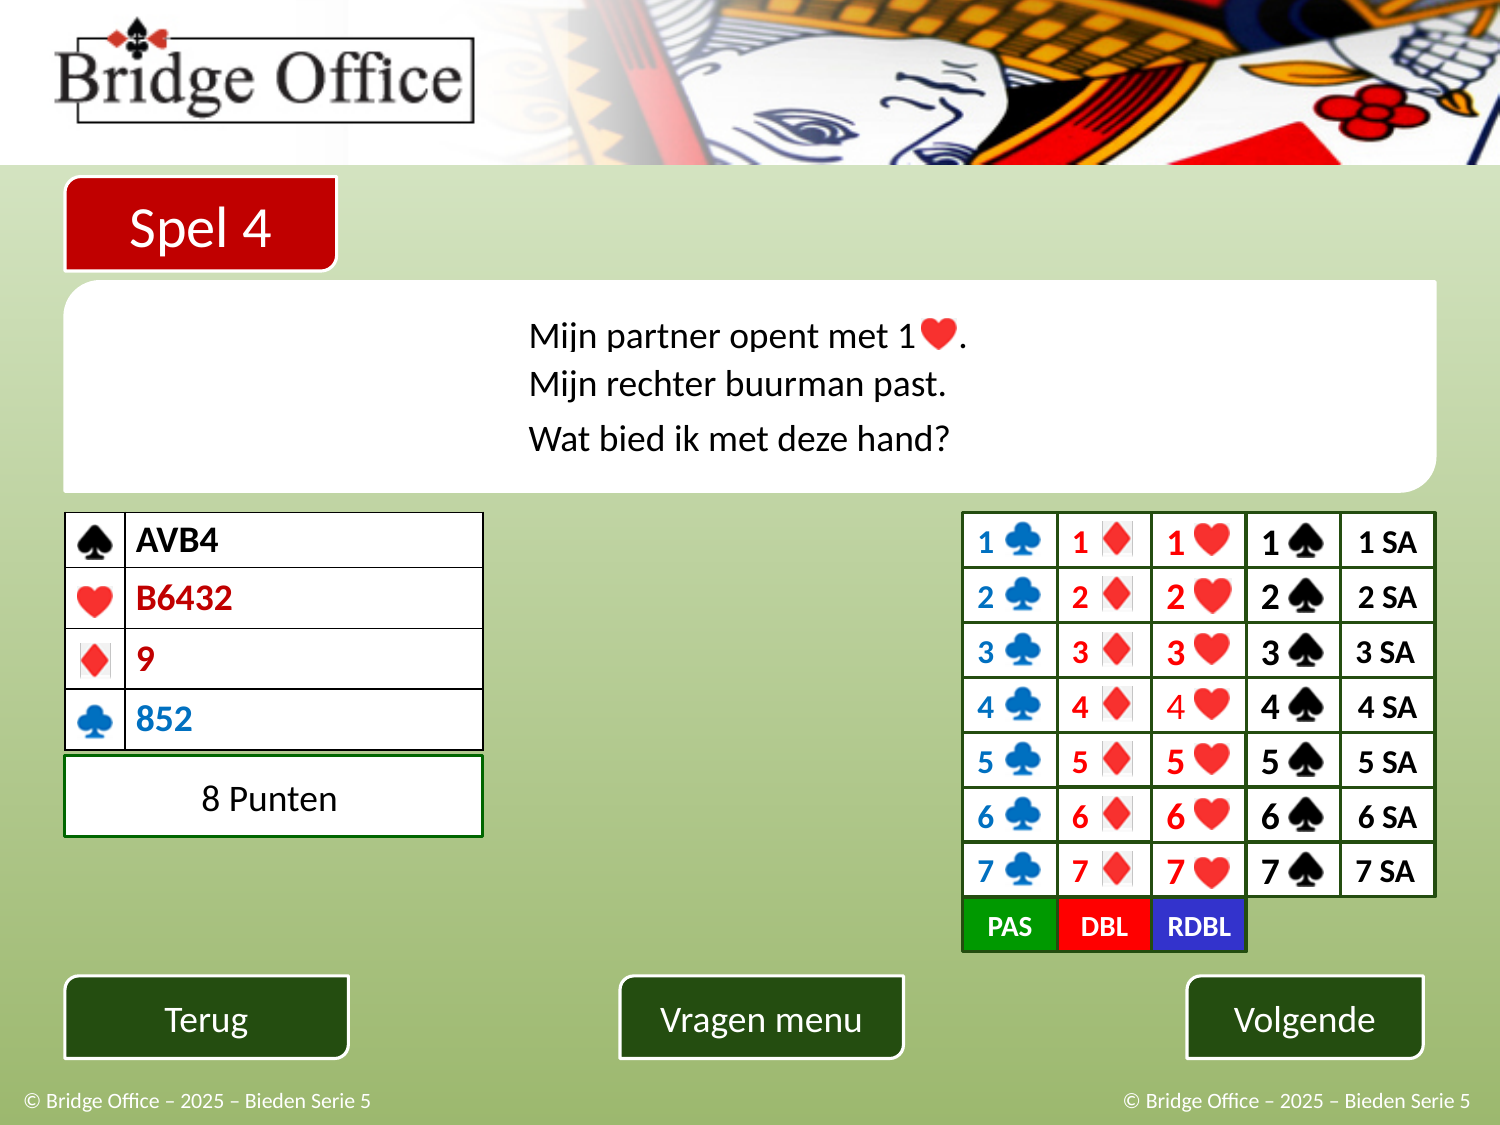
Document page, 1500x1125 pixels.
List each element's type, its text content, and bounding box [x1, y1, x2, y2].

table_cell [66, 568, 124, 628]
picture [1099, 576, 1135, 613]
text_box 6 [1056, 786, 1150, 841]
text_box 4 [1059, 676, 1150, 734]
text_box 8 Punten [63, 754, 484, 838]
picture [1099, 851, 1135, 887]
table_cell [66, 629, 124, 688]
picture [1004, 576, 1041, 613]
text_box Spel 4 [63, 179, 339, 273]
text_box 4 SA [1339, 676, 1437, 734]
text_box 6 SA [1339, 786, 1437, 844]
text_box [63, 280, 1437, 493]
text_box 2 [1153, 569, 1245, 621]
picture [1099, 741, 1135, 778]
text_box 2 [1056, 569, 1153, 621]
picture [1288, 631, 1324, 668]
picture [1288, 796, 1324, 832]
text_box 7 [1245, 841, 1339, 898]
text_box © Bridge Office – 2025 – Bieden Serie 5 [8, 1079, 393, 1121]
text_box 5 [961, 734, 1059, 786]
picture [1004, 851, 1041, 887]
picture [77, 524, 114, 561]
table_cell 9 [126, 629, 482, 688]
text_box PAS [961, 896, 1059, 953]
text_box 5 [1248, 734, 1339, 786]
picture [1288, 851, 1324, 887]
text_box 4 [1150, 676, 1245, 734]
picture [77, 643, 114, 679]
text_box RDBL [1153, 898, 1248, 953]
text_box Mijn rechter buurman past. [513, 352, 987, 406]
picture [1004, 521, 1041, 558]
text_box 7 SA [1339, 844, 1437, 898]
table_header [66, 513, 124, 567]
picture [1004, 631, 1041, 668]
picture [1004, 796, 1041, 833]
text_box 2 [961, 569, 1056, 621]
text_box 7 [961, 841, 1056, 896]
text_box 6 [1245, 786, 1339, 841]
text_box 7 [1150, 841, 1245, 898]
picture [1099, 521, 1135, 558]
text_box 4 [1245, 676, 1339, 734]
text_box 3 [1245, 621, 1339, 676]
text_box 2 [1245, 569, 1339, 621]
text_box 1 SA [1342, 511, 1437, 569]
text_box 4 [961, 676, 1059, 734]
table_header AVB4 [126, 513, 482, 567]
table_cell B6432 [126, 568, 482, 628]
text_box 7 [1056, 841, 1150, 898]
picture [1099, 631, 1135, 668]
text_box Terug [63, 974, 350, 1061]
picture [1288, 576, 1324, 613]
text_box Volgende [1185, 974, 1425, 1061]
picture [1193, 578, 1232, 614]
text_box 1 [1153, 511, 1245, 569]
text_box DBL [1059, 898, 1153, 953]
picture [0, 0, 1500, 166]
text_box Mijn partner opent met 1 . [513, 303, 1022, 364]
text_box 5 [1059, 734, 1153, 786]
picture [1194, 633, 1230, 666]
text_box 1 [961, 511, 1059, 569]
text_box 5 [1153, 734, 1248, 786]
picture [1193, 688, 1230, 721]
text_box 3 [1150, 621, 1245, 676]
text_box Vragen menu [618, 974, 906, 1061]
text_box 5 SA [1339, 734, 1437, 786]
picture [1193, 523, 1230, 556]
picture [1099, 686, 1135, 723]
picture [1288, 741, 1324, 778]
picture [1288, 686, 1324, 723]
text_box Wat bied ik met deze hand? [513, 406, 987, 467]
text_box 3 SA [1339, 621, 1437, 676]
picture [920, 318, 957, 350]
picture [1004, 741, 1041, 778]
text_box 6 [1150, 786, 1245, 841]
picture [77, 703, 114, 740]
picture [1193, 857, 1230, 890]
text_box 6 [961, 786, 1056, 841]
text_box 1 [1059, 511, 1153, 569]
text_box © Bridge Office – 2025 – Bieden Serie 5 [1107, 1079, 1500, 1121]
picture [1099, 796, 1135, 833]
text_box 3 [1056, 621, 1150, 676]
picture [1288, 521, 1325, 558]
table_cell [66, 690, 124, 749]
text_box 2 SA [1339, 569, 1437, 621]
text_box 1 [1245, 511, 1342, 569]
picture [1004, 686, 1041, 723]
table_cell 852 [126, 690, 482, 749]
picture [77, 585, 114, 618]
picture [1193, 798, 1230, 830]
text_box 3 [961, 621, 1056, 676]
picture [1193, 743, 1230, 776]
